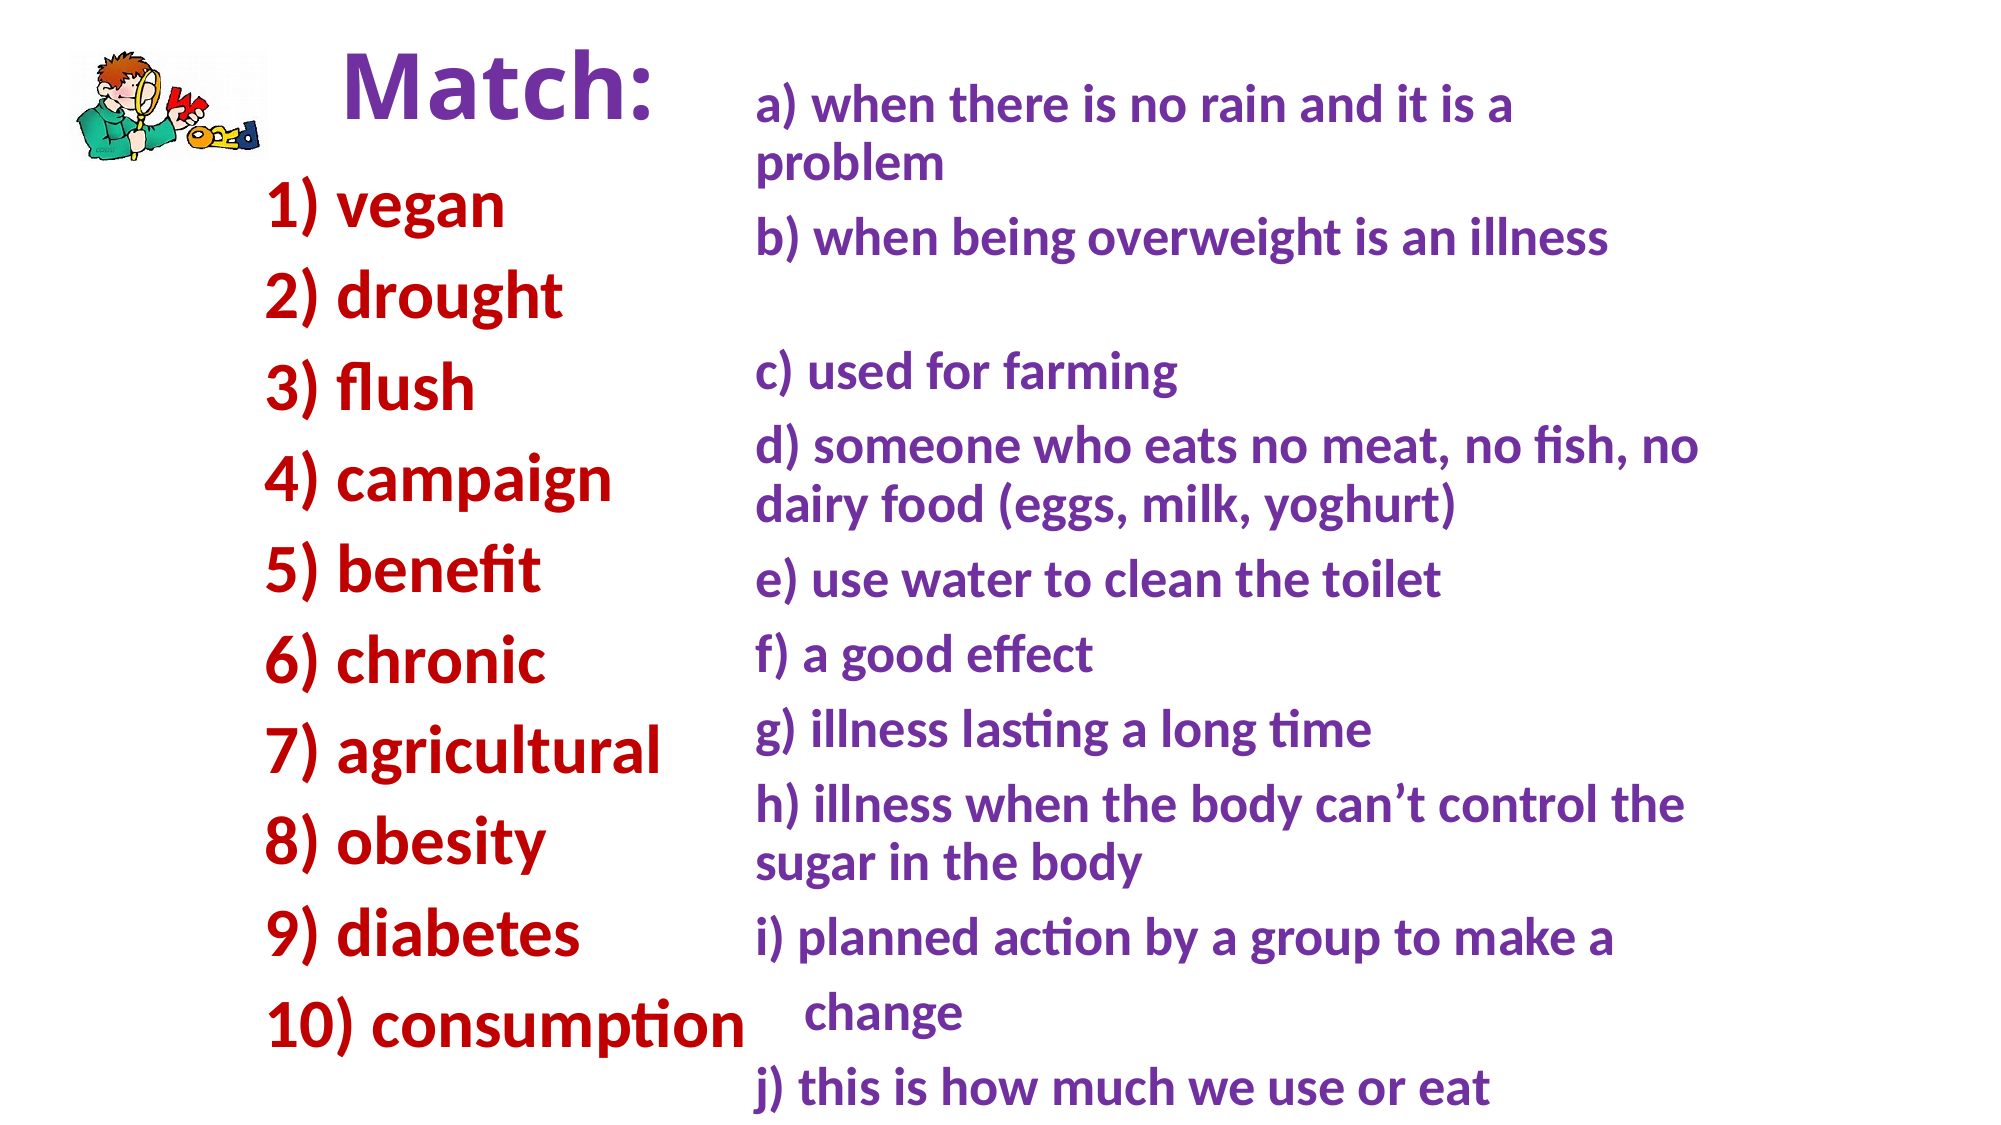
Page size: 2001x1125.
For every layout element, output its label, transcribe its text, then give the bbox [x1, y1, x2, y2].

picture [69, 51, 268, 161]
list 1) vegan 2) drought 3) flush 4) campaign 5) benefit 6) chronic 7) agricultural 8) obesity 9) diabetes 10) consumption [249, 160, 740, 1094]
list a) when there is no rain and it is a problem b) when being overweight is an illness c) used for farming d) someone who eats no meat, no fish, no dairy food (eggs, milk, yoghurt) e) use water to clean the toilet f) a good effect g) illness lasting a long time h) illness when the body can’t control the sugar in the body i) planned action by a group to make a change j) this is how much we use or eat [740, 0, 1733, 1125]
title Match: [324, 19, 729, 160]
